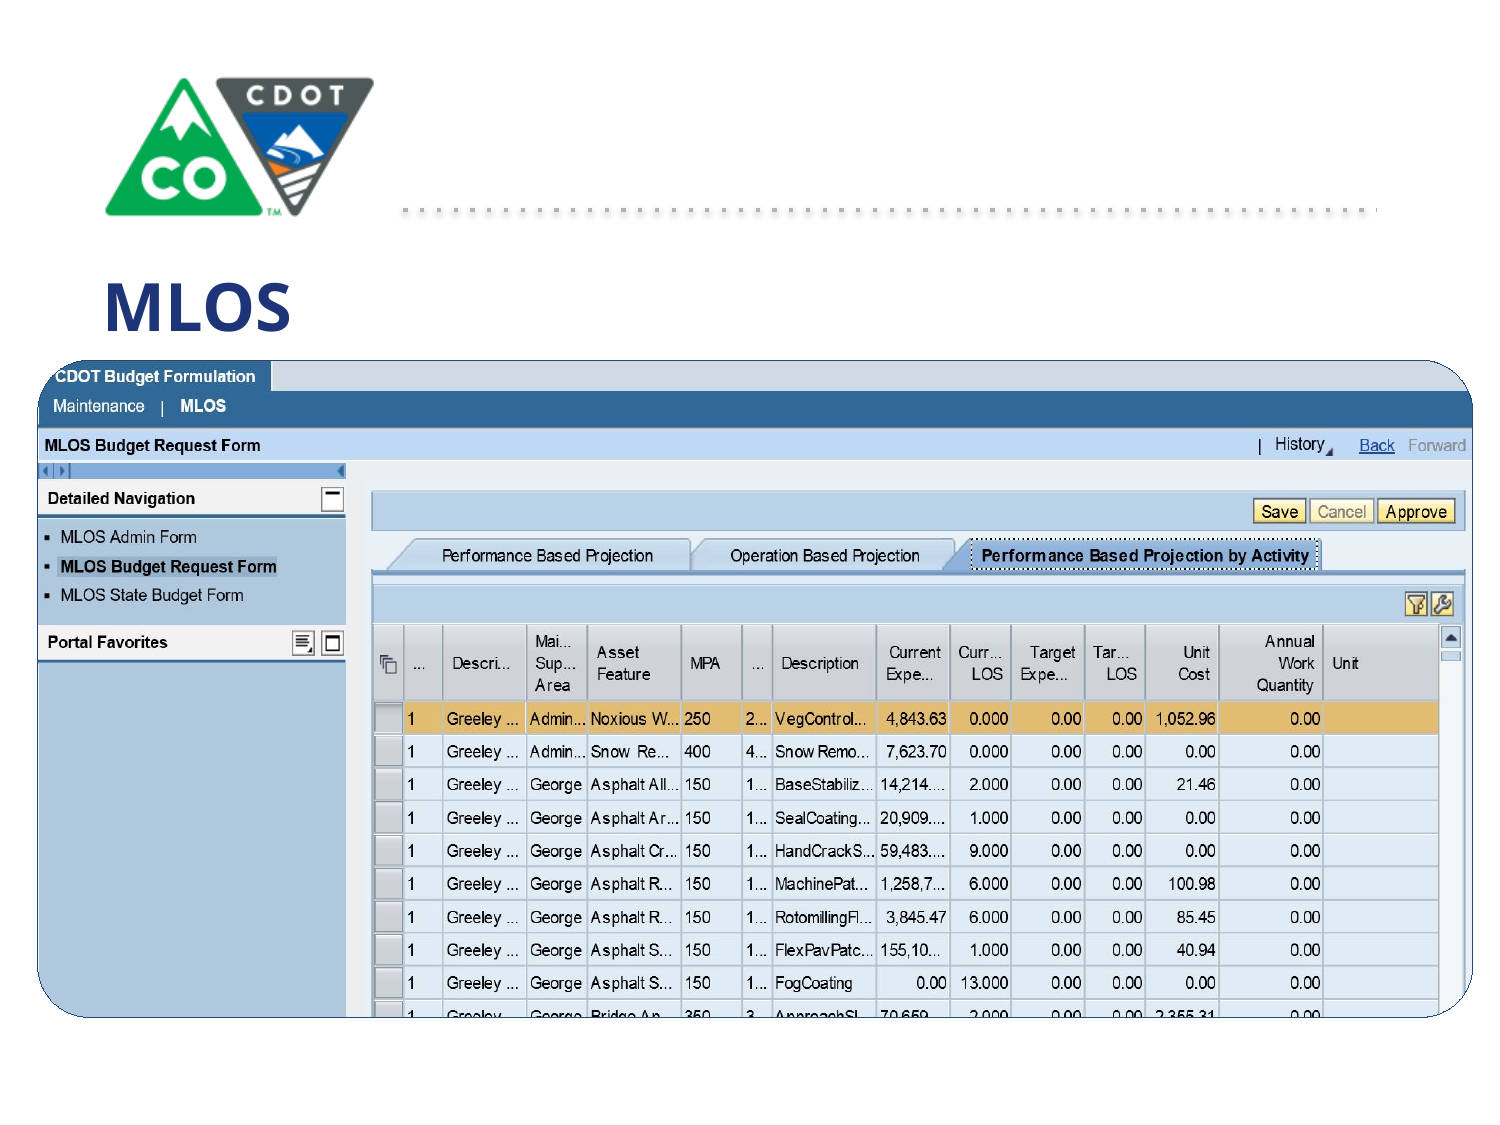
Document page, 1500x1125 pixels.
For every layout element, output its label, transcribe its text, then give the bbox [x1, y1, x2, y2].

picture [94, 62, 381, 237]
text_box MLOS [87, 249, 849, 358]
picture [37, 359, 1474, 1018]
